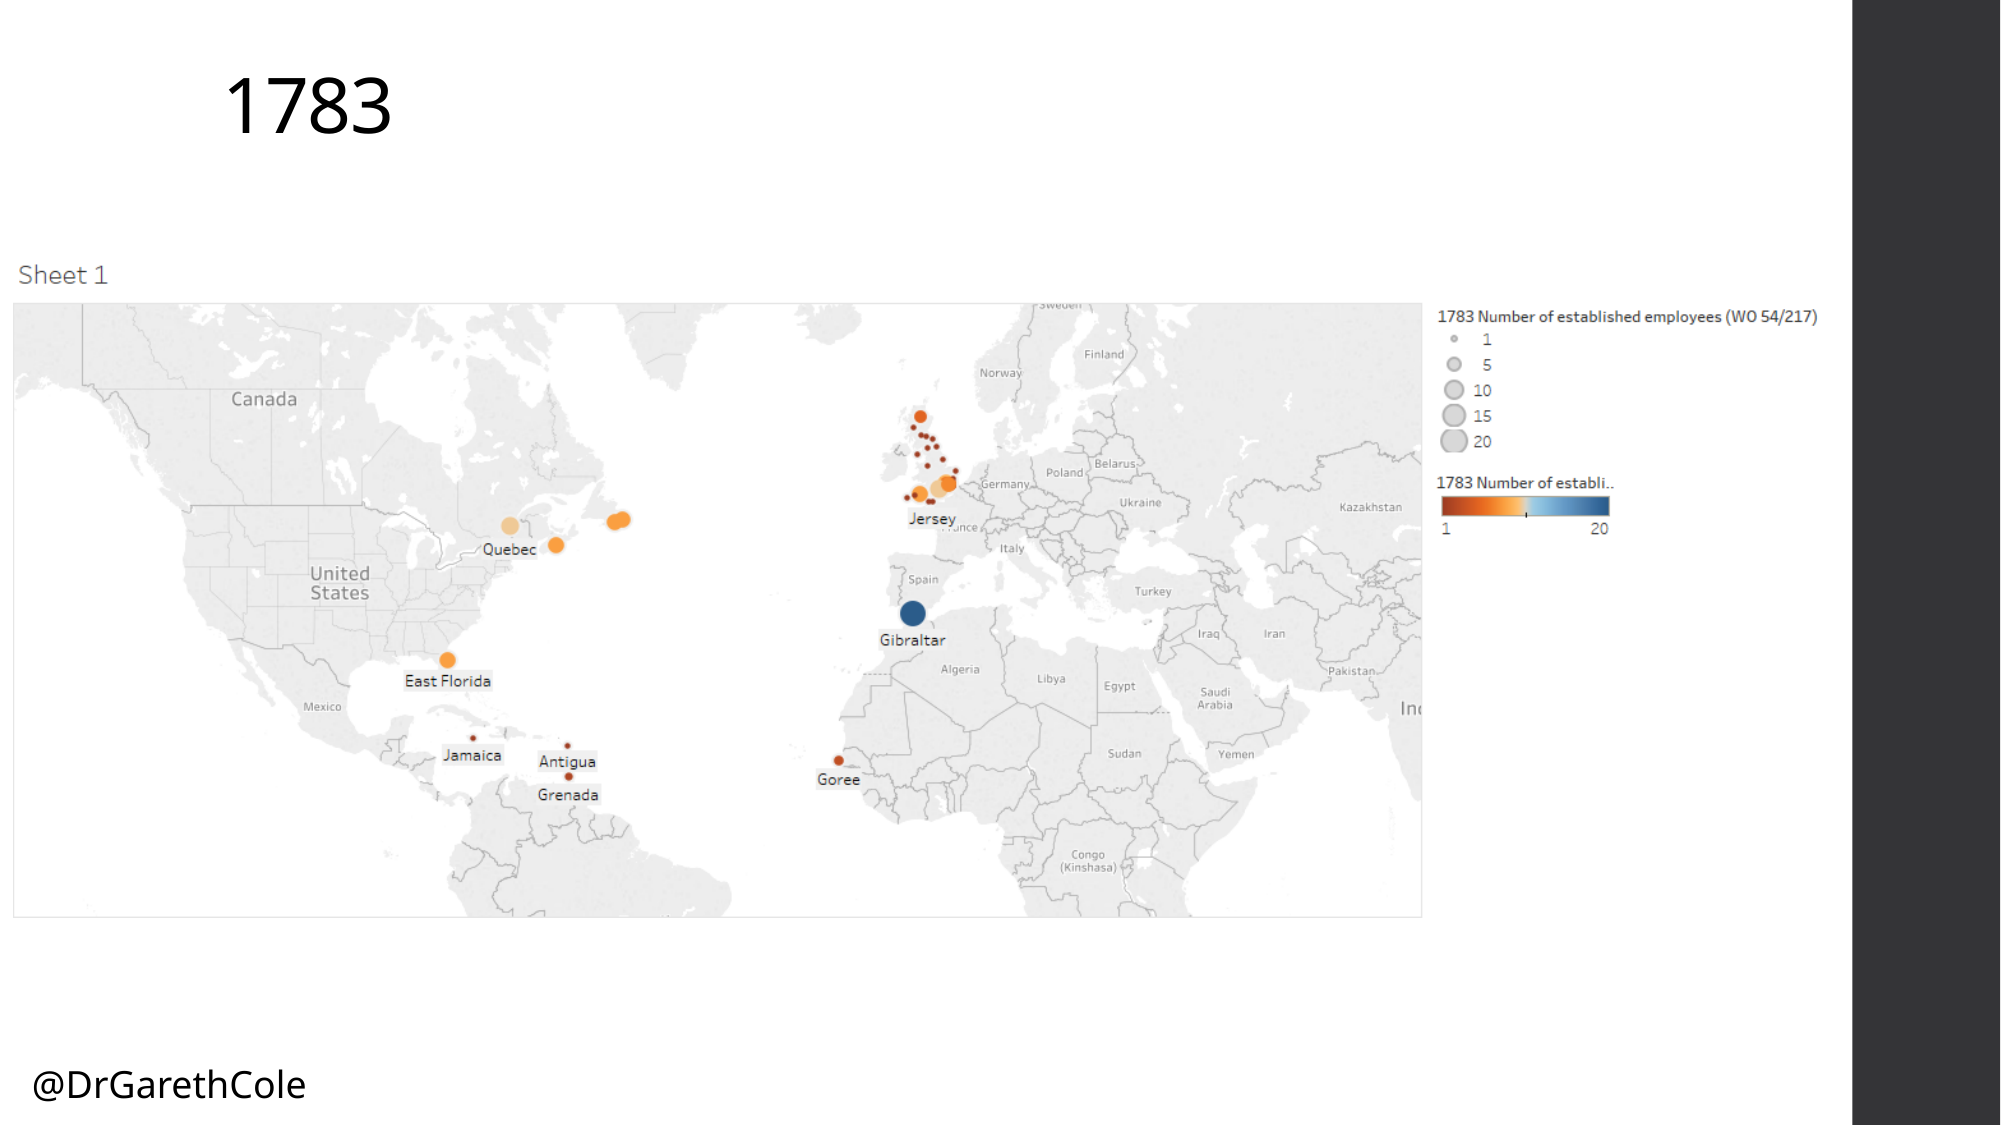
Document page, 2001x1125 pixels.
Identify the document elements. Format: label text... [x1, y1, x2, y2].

text_box @DrGarethCole [17, 1053, 329, 1114]
title 1783 [206, 60, 1797, 159]
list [13, 248, 1823, 918]
